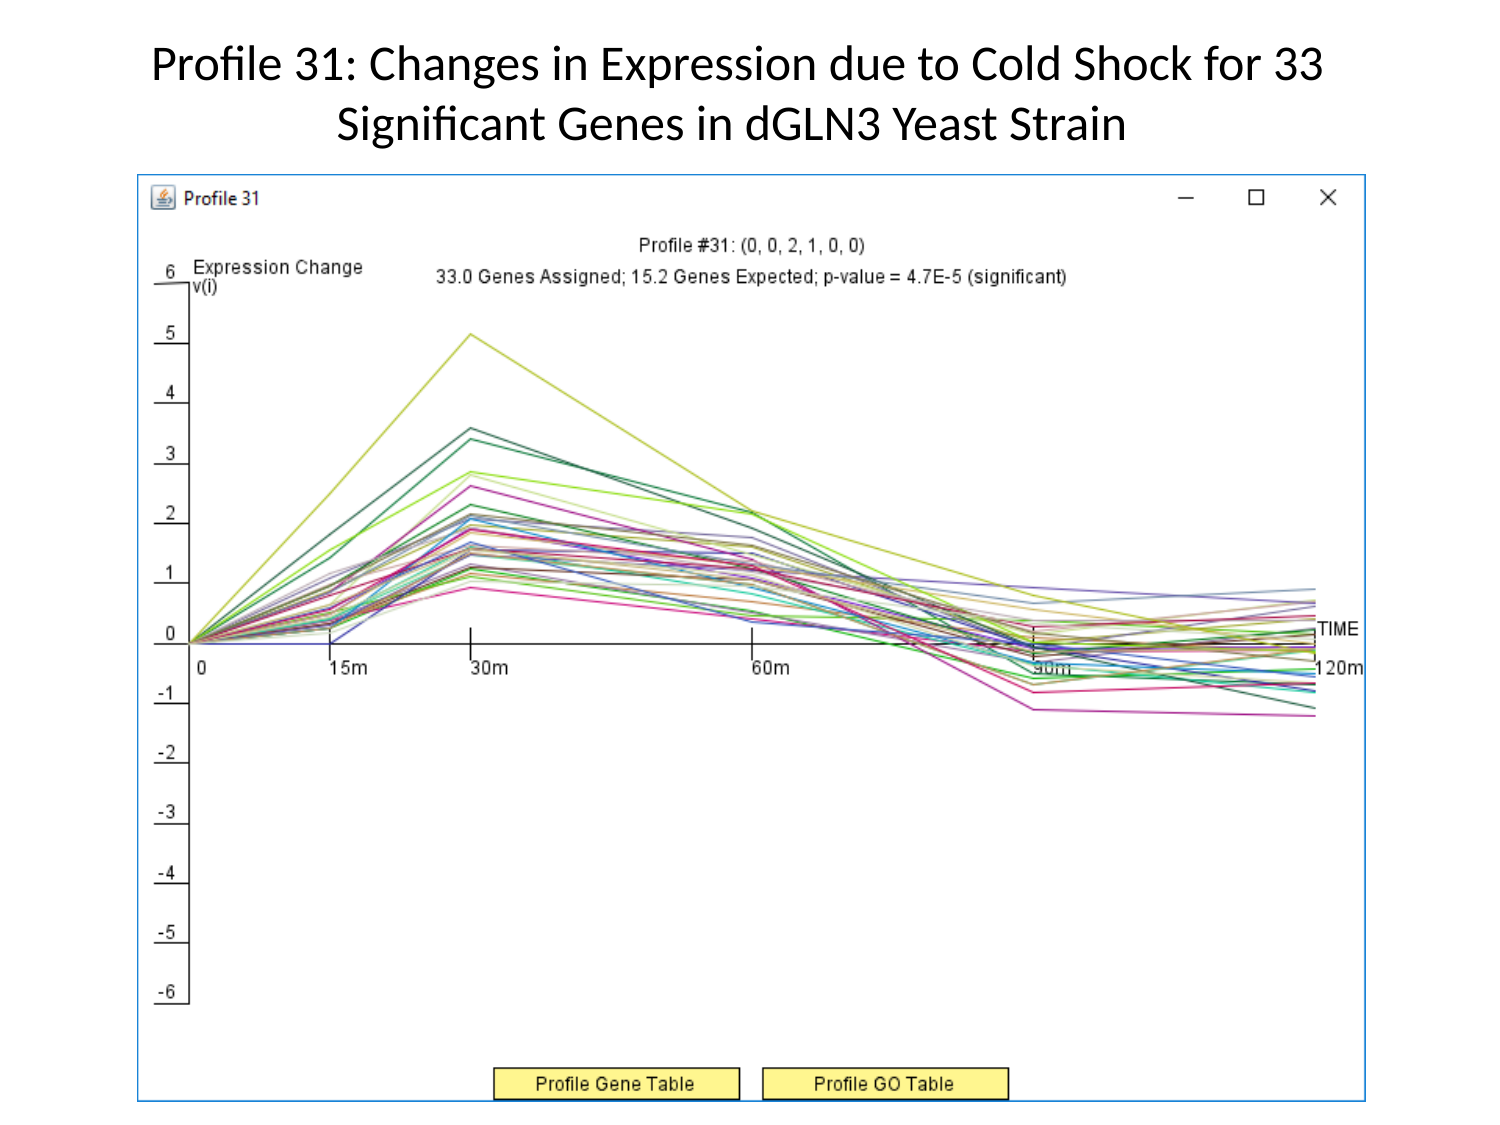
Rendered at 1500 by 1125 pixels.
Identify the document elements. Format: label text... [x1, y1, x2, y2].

picture [137, 174, 1366, 1102]
text_box Profile 31: Changes in Expression due to Cold Shock for 33 Significant Genes in dGLN3 Yeast Strain [50, 23, 1425, 159]
